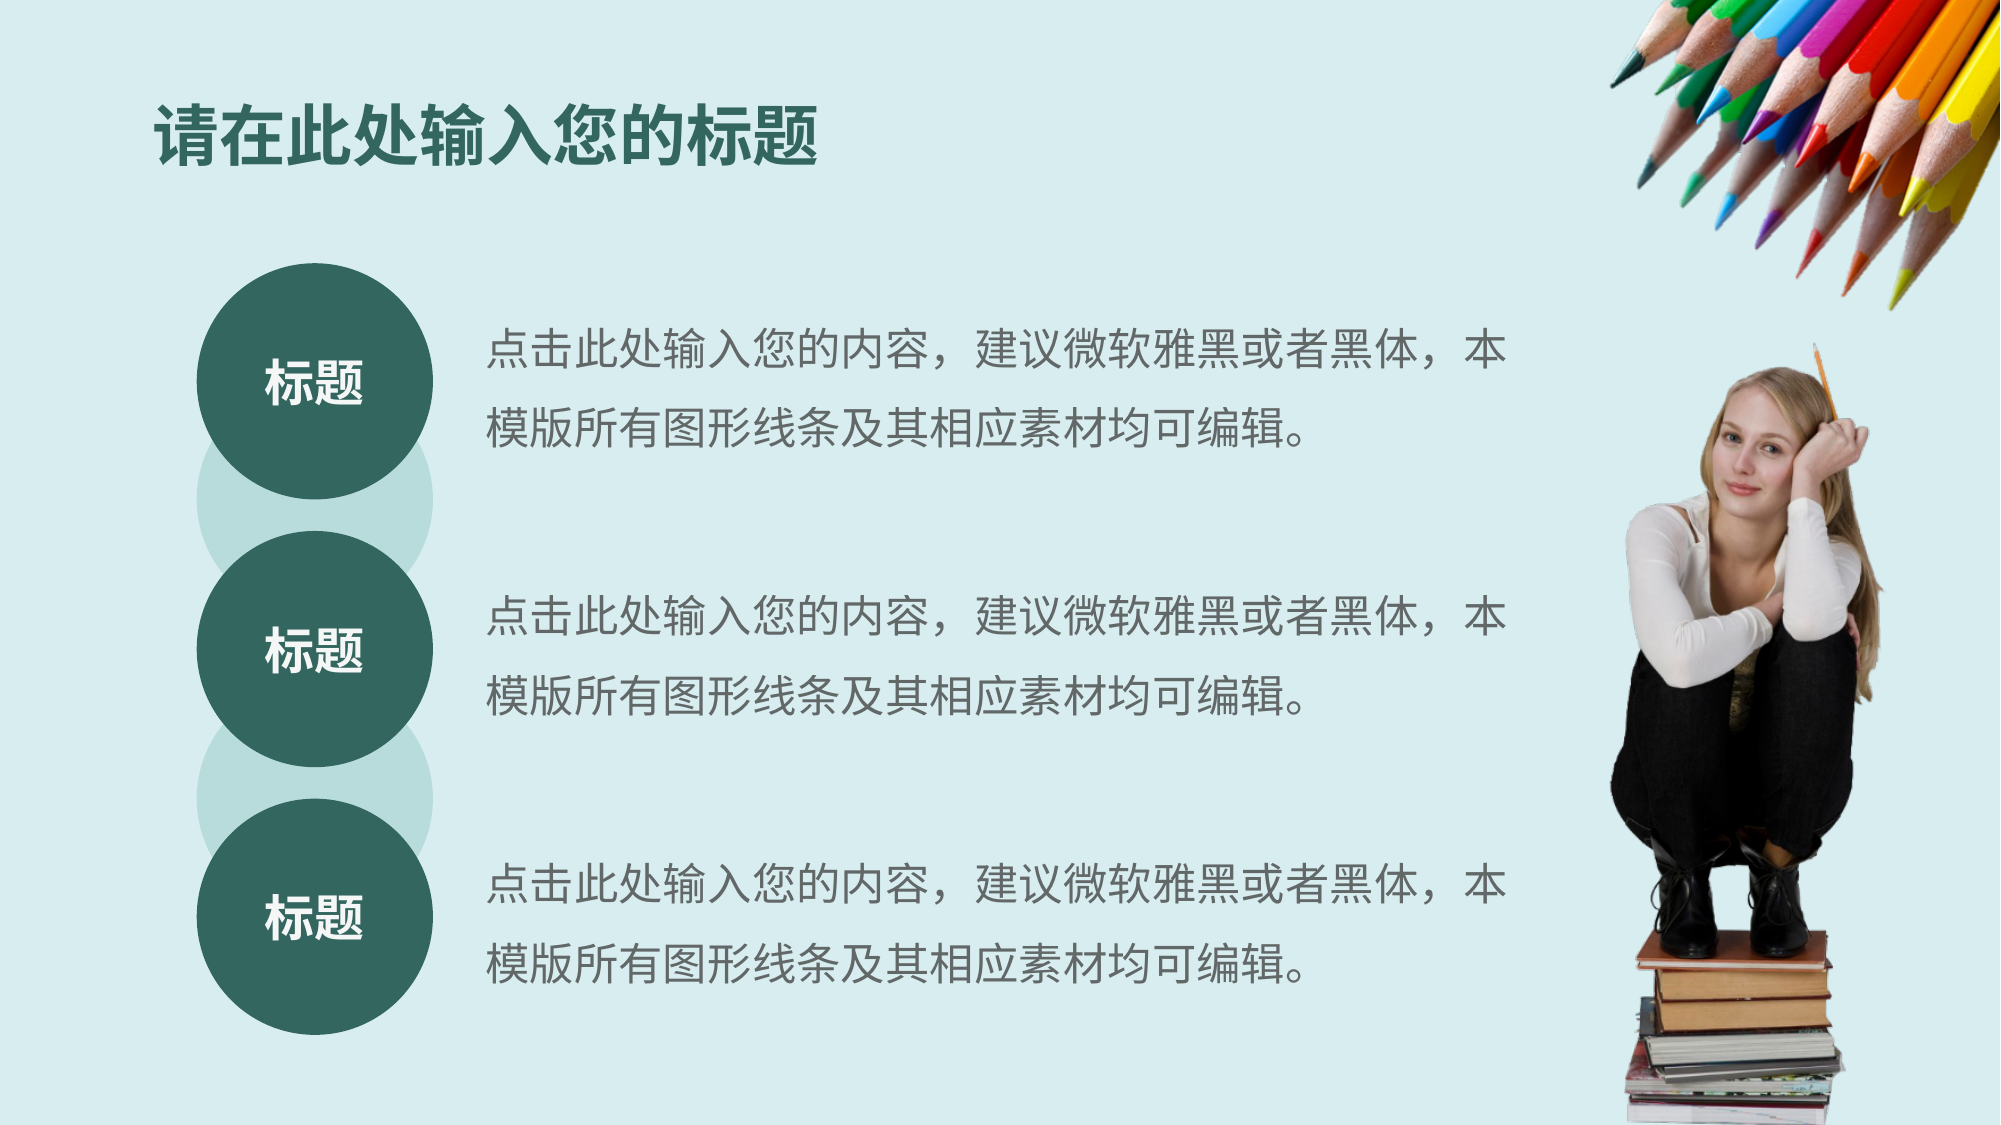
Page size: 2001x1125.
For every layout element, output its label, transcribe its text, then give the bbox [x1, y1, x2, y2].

text_box 标题 [195, 262, 434, 501]
picture [1575, 0, 2000, 315]
title 请在此处输入您的标题 [137, 59, 1863, 219]
text_box 点击此处输入您的内容，建议微软雅黑或者黑体，本模版所有图形线条及其相应素材均可编辑。 [473, 549, 1561, 749]
text_box 标题 [195, 797, 434, 1036]
text_box [195, 724, 434, 858]
text_box 点击此处输入您的内容，建议微软雅黑或者黑体，本模版所有图形线条及其相应素材均可编辑。 [473, 817, 1561, 1017]
text_box 标题 [195, 529, 434, 769]
picture [1606, 340, 1892, 1125]
text_box 点击此处输入您的内容，建议微软雅黑或者黑体，本模版所有图形线条及其相应素材均可编辑。 [473, 281, 1561, 481]
text_box [195, 441, 434, 574]
